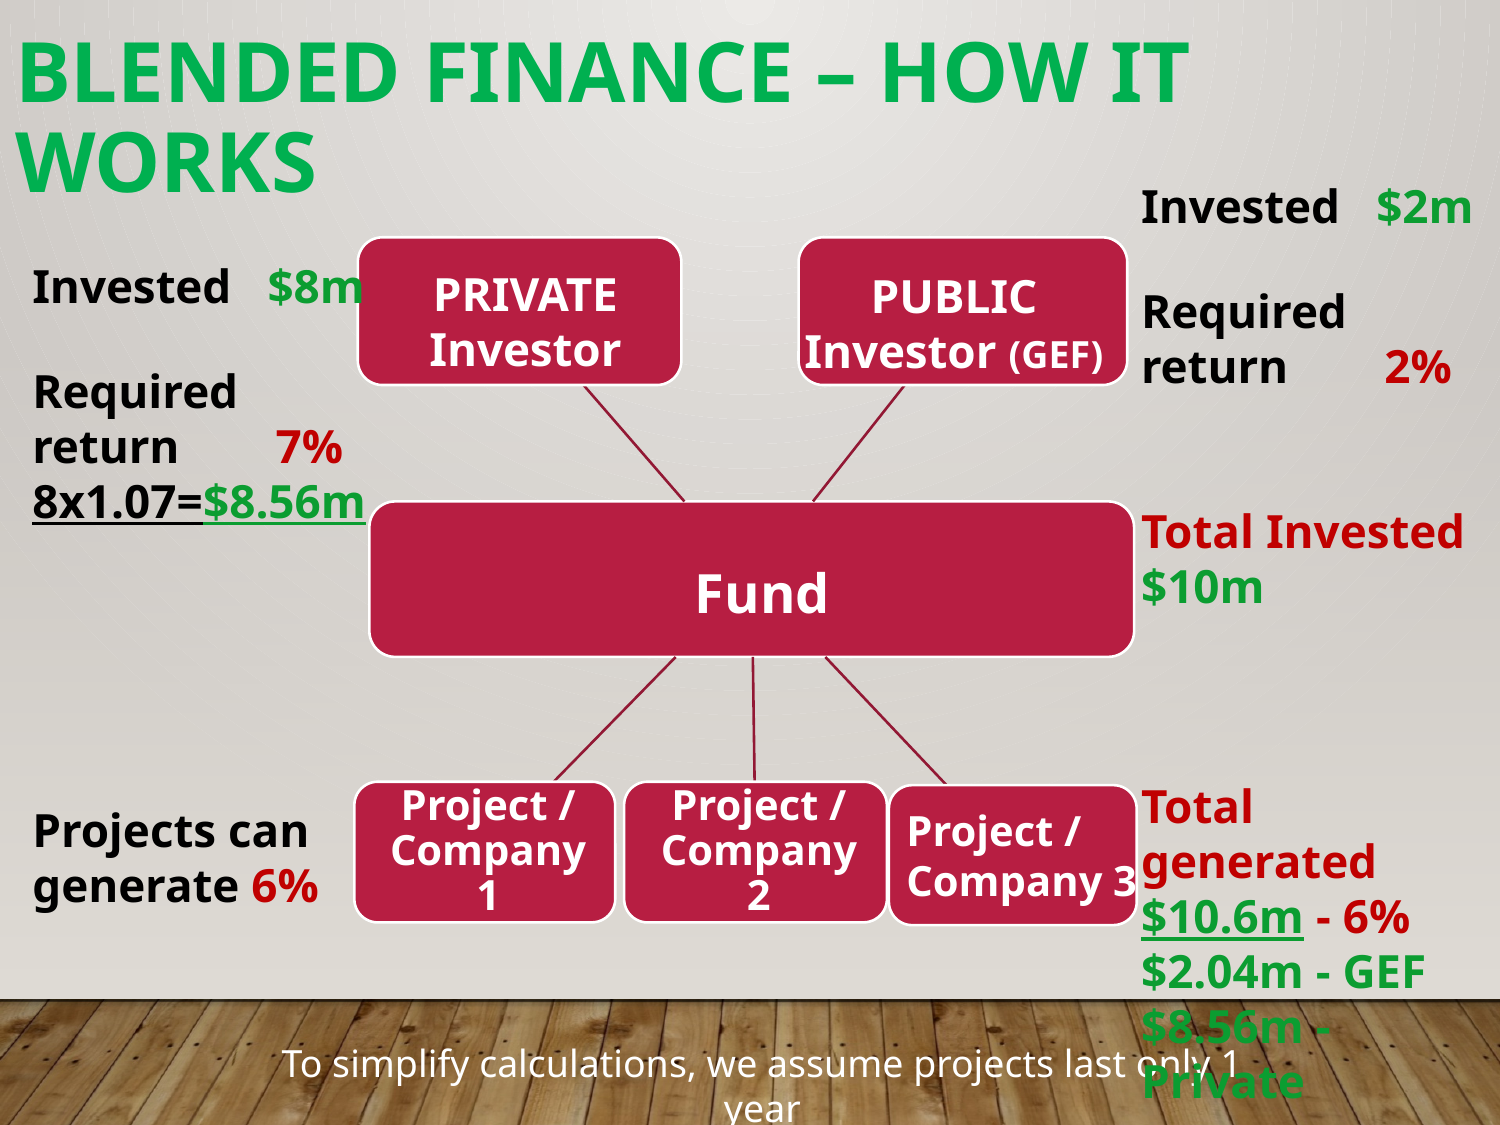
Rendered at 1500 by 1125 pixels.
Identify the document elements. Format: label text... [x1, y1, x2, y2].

text_box Invested $2m Required return 2% Total Invested $10m Total generated $10.6m - 6% $2.04m - GEF $8.56m - Private [1126, 170, 1500, 1125]
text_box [357, 237, 1137, 973]
title Blended finance – how it works [0, 23, 1350, 211]
picture [0, 999, 1126, 1125]
text_box To simplify calculations, we assume projects last only 1 year [241, 1032, 1126, 1125]
text_box Invested $8m Required return 7% 8x1.07=$8.56m Projects сan generate 6% [17, 249, 384, 975]
